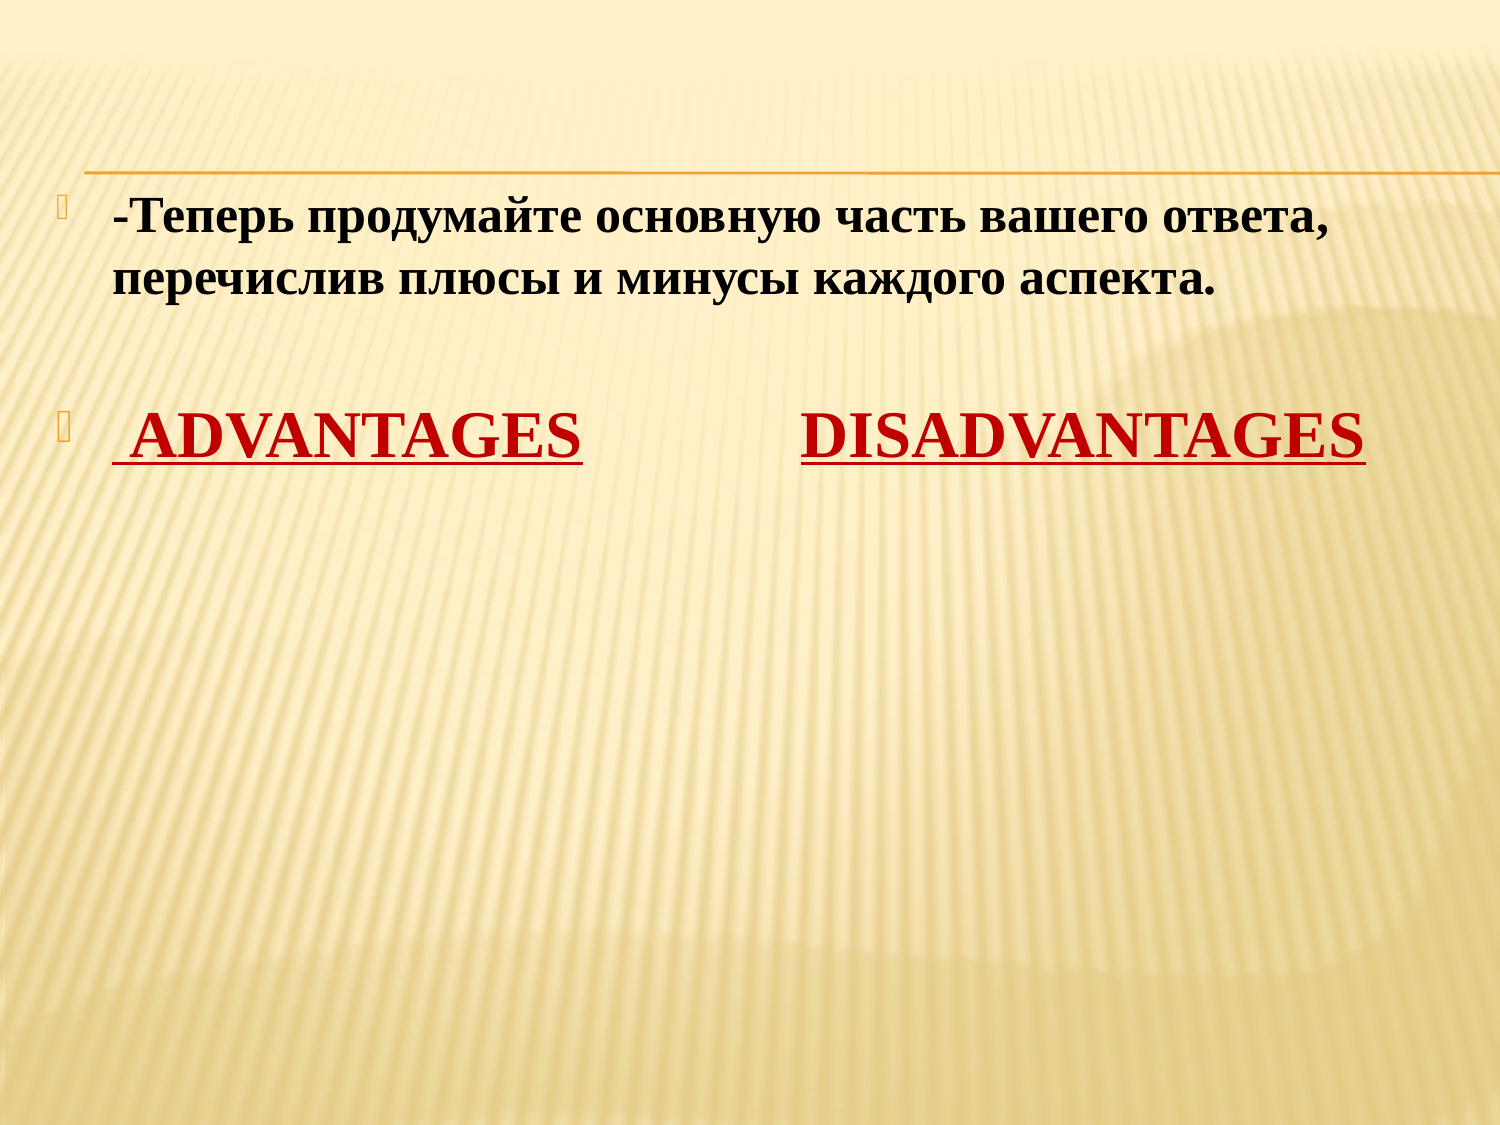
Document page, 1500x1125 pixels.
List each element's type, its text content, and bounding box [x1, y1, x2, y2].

list -Теперь продумайте основную часть вашего ответа, перечислив плюсы и минусы каждого аспекта. ADVANTAGES DISADVANTAGES [41, 172, 1467, 916]
